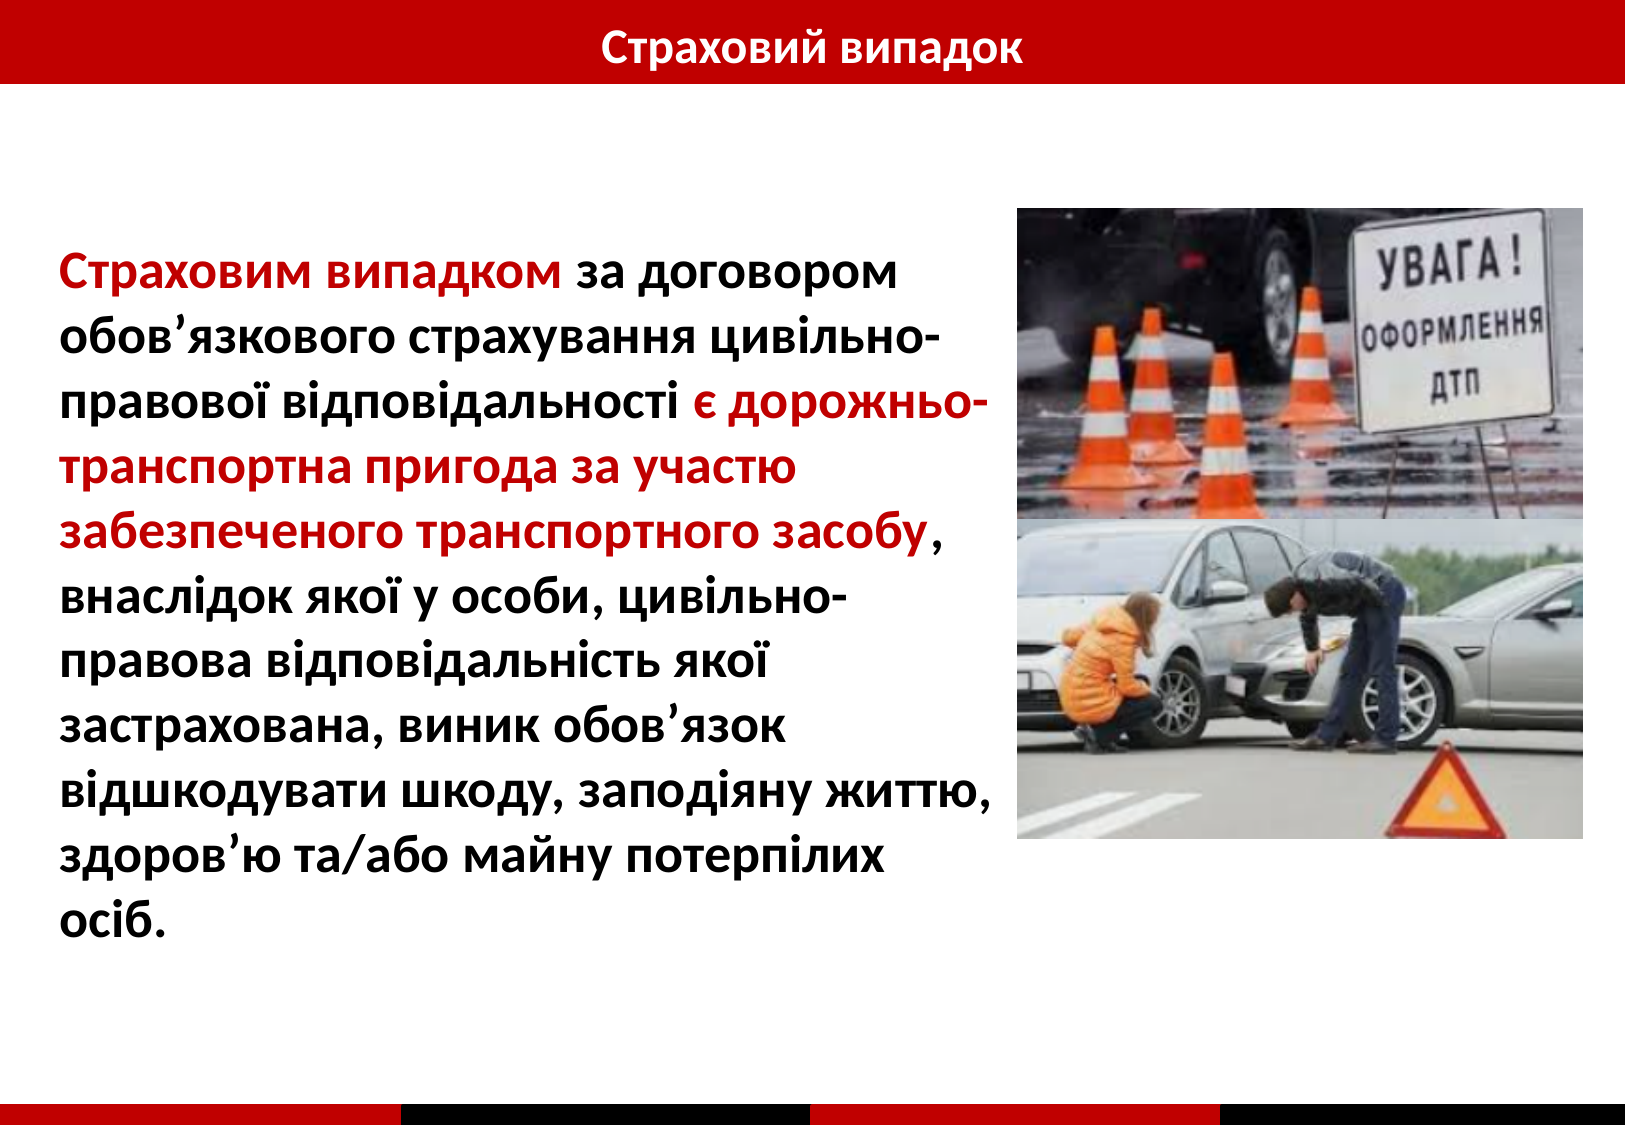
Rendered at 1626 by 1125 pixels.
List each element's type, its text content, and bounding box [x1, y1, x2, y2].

text_box [401, 1104, 810, 1125]
picture [1016, 207, 1584, 840]
text_box [810, 1104, 1220, 1125]
text_box [1220, 1104, 1625, 1125]
text_box Страховий випадок [0, 0, 1625, 84]
text_box Страховим випадком за договором обов’язкового страхування цивільно-правової відповідальності є дорожньо-транспортна пригода за участю забезпеченого транспортного засобу, внаслідок якої у особи, цивільно-правова відповідальність якої застрахована, виник обов’язок відшкодувати шкоду, заподіяну життю, здоров’ю та/або майну потерпілих осіб. [44, 101, 1018, 956]
text_box [0, 1104, 401, 1125]
